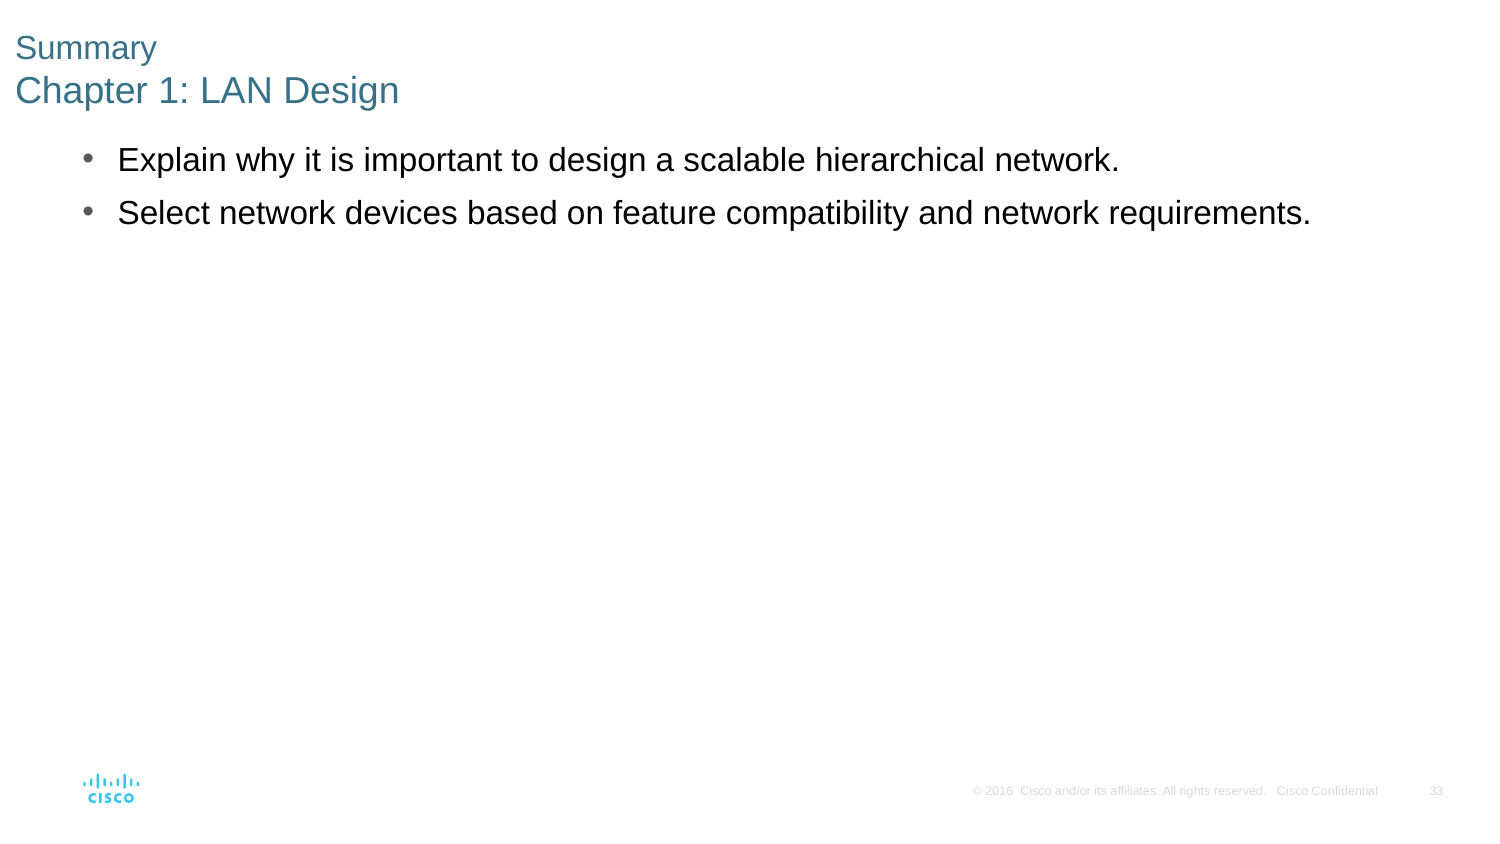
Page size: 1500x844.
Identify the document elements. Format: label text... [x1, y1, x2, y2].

title Summary Chapter 1: LAN Design [0, 6, 1392, 131]
list Explain why it is important to design a scalable hierarchical network. Select network devices based on feature compatibility and network requirements. [25, 131, 1471, 746]
